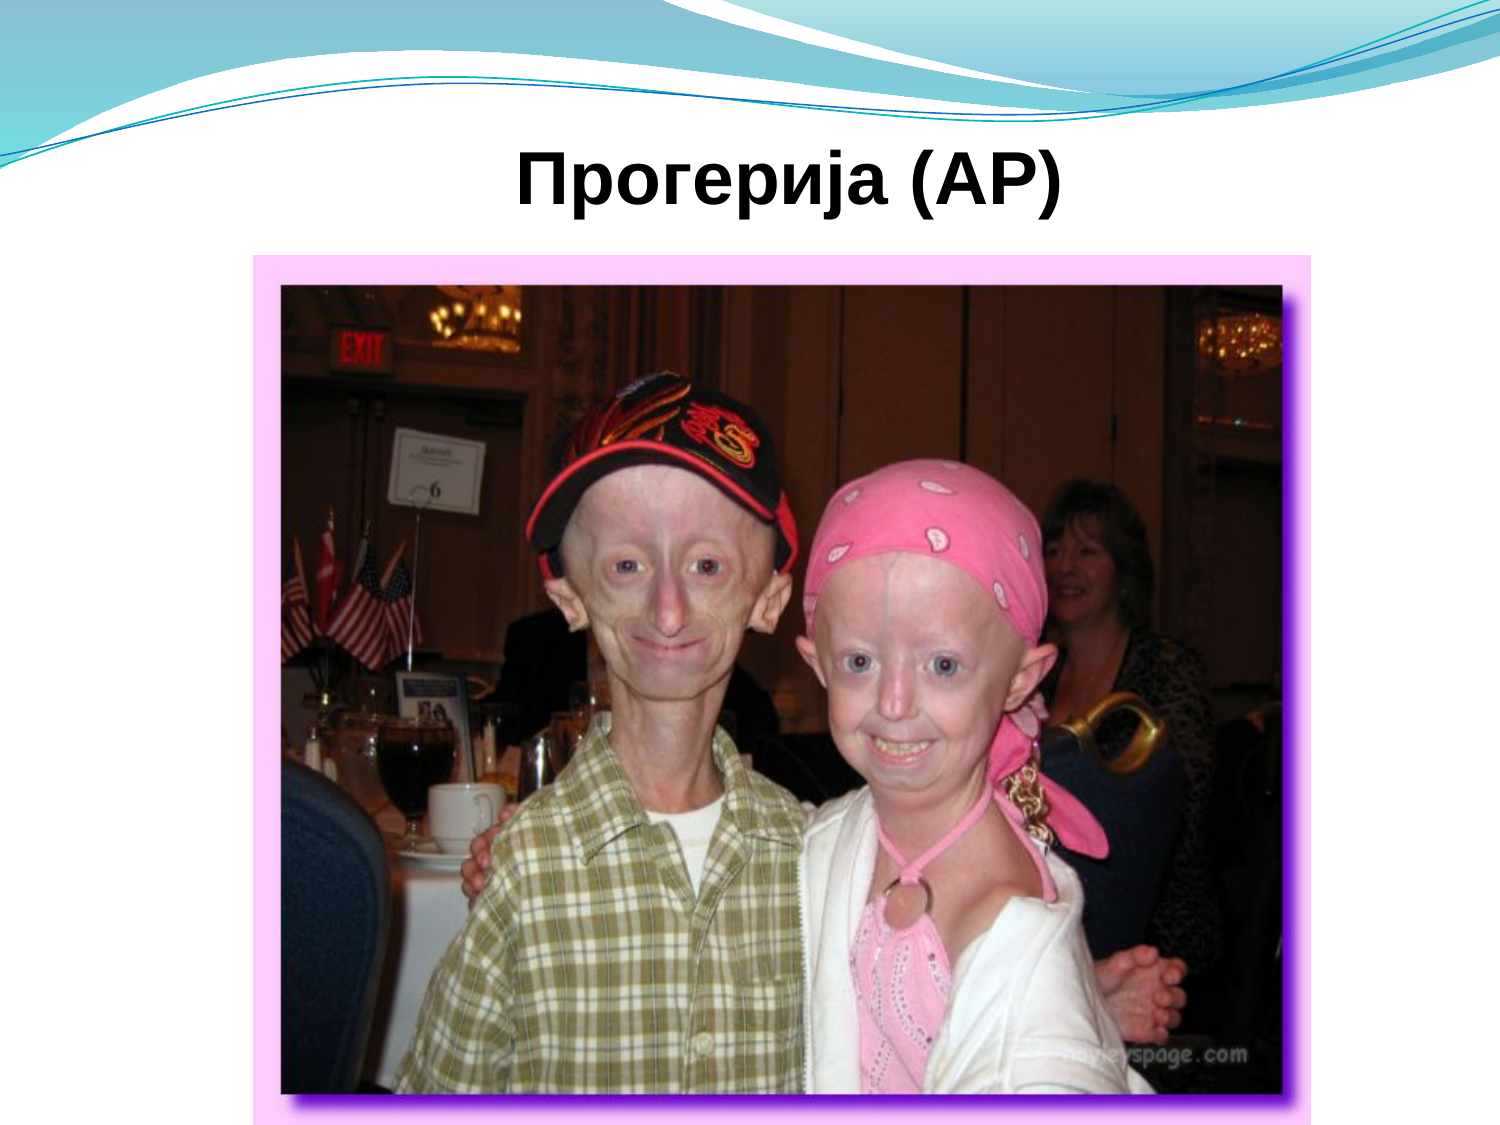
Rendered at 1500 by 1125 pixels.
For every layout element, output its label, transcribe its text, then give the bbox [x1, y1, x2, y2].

picture [253, 255, 1311, 1125]
title Прогерија (АР) [75, 90, 1425, 220]
